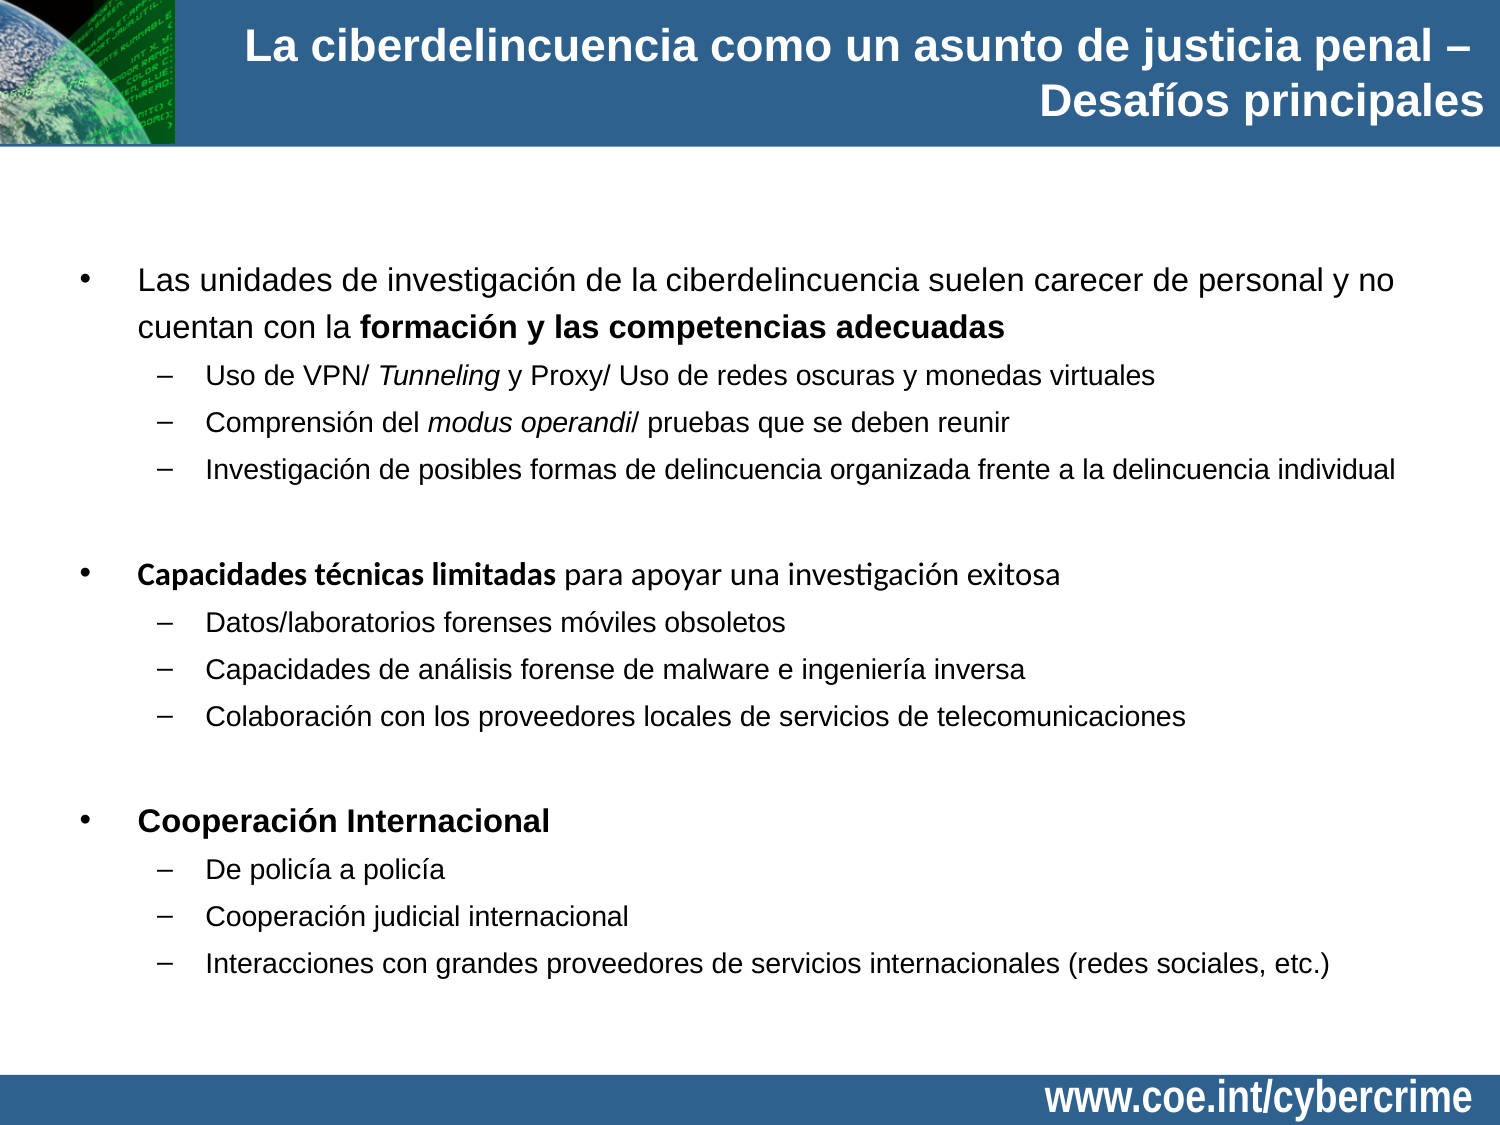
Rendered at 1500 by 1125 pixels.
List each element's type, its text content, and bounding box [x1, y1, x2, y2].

picture [0, 0, 175, 144]
text_box Las unidades de investigación de la ciberdelincuencia suelen carecer de personal y no cuentan con la formación y las competencias adecuadas Uso de VPN/ Tunneling y Proxy/ Uso de redes oscuras y monedas virtuales Comprensión del modus operandi/ pruebas que se deben reunir Investigación de posibles formas de delincuencia organizada frente a la delincuencia individual Capacidades técnicas limitadas para apoyar una investigación exitosa Datos/laboratorios forenses móviles obsoletos Capacidades de análisis forense de malware e ingeniería inversa Colaboración con los proveedores locales de servicios de telecomunicaciones Cooperación Internacional De policía a policía Cooperación judicial internacional Interacciones con grandes proveedores de servicios internacionales (redes sociales, etc.) [64, 243, 1437, 1035]
text_box www.coe.int/cybercrime [1030, 1059, 1500, 1125]
text_box [0, 1073, 1030, 1125]
text_box La ciberdelincuencia como un asunto de justicia penal – Desafíos principales [177, 0, 1500, 149]
